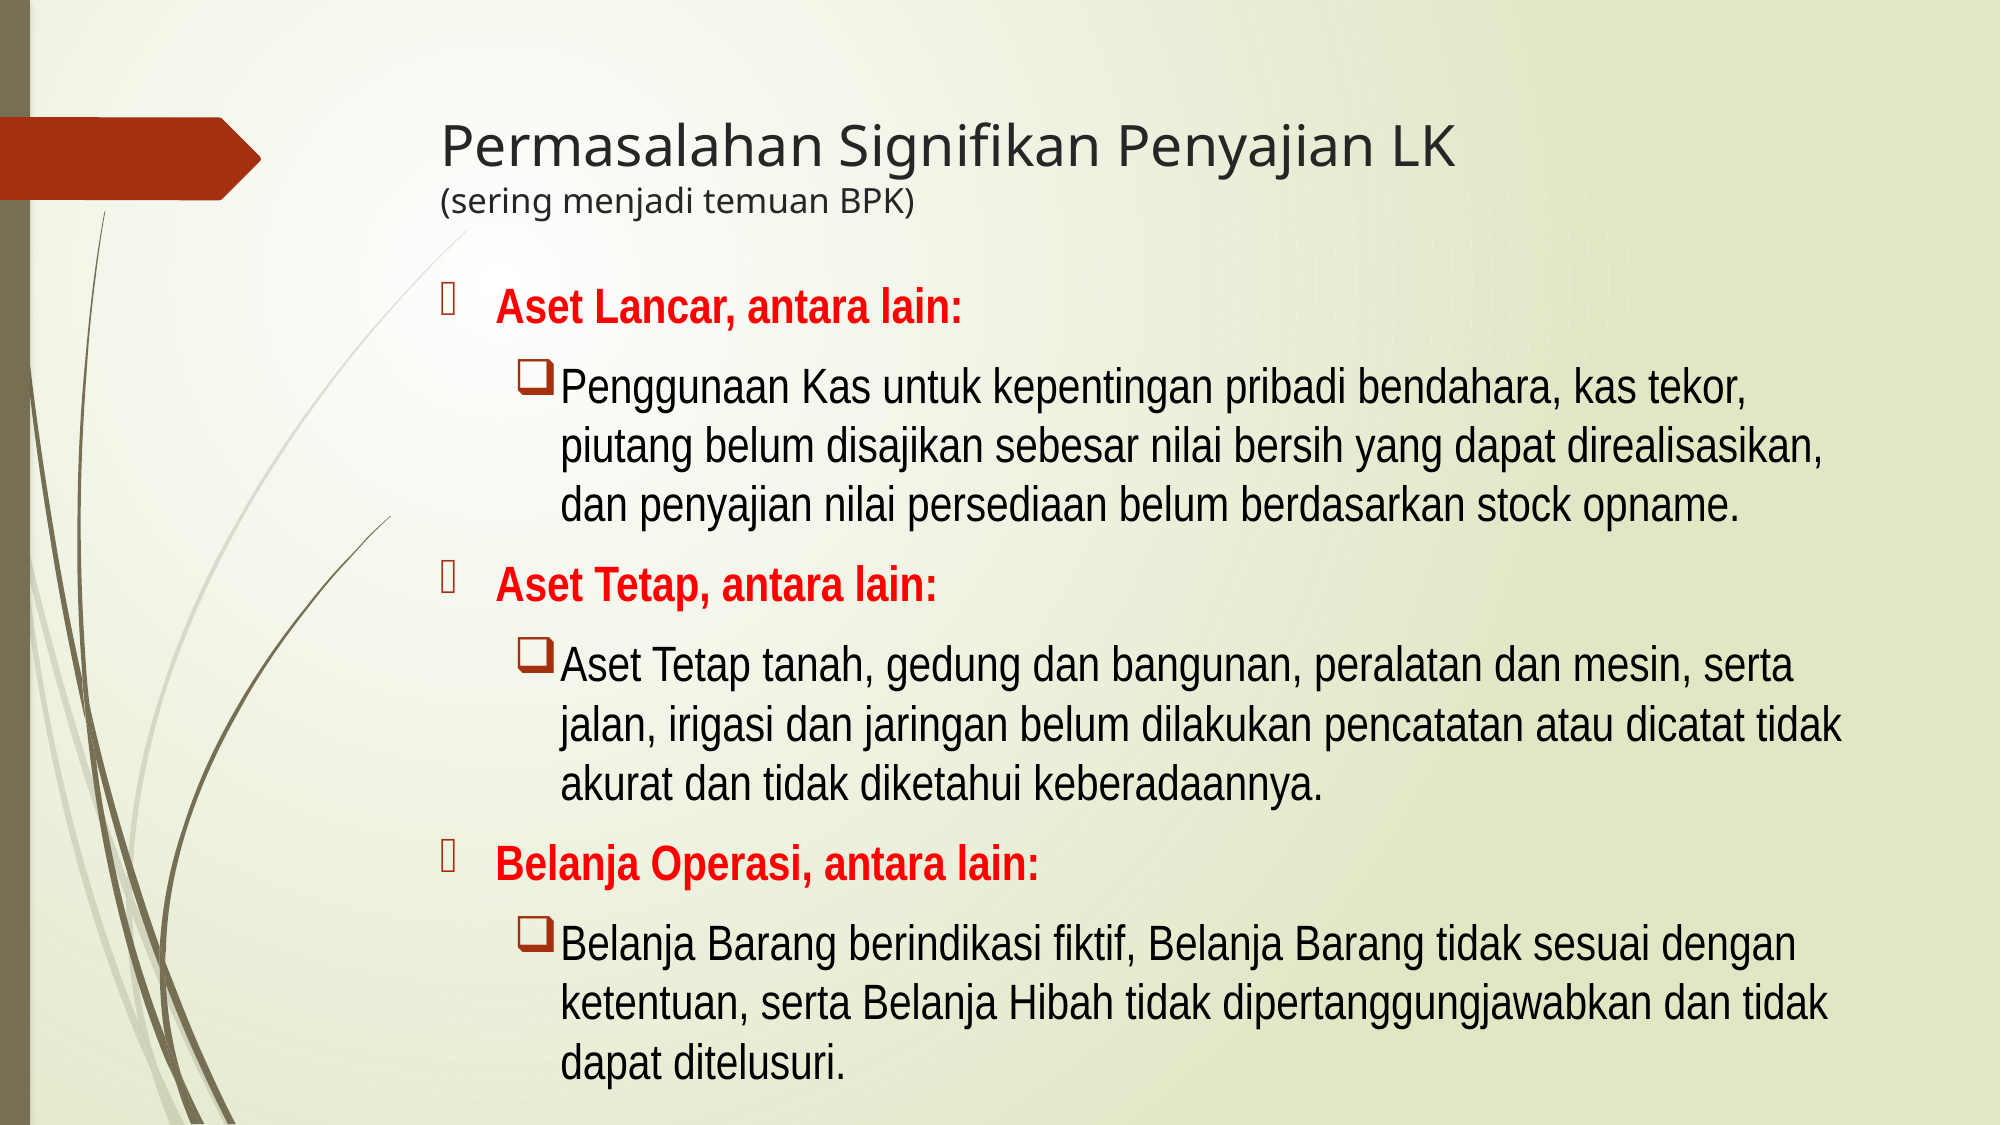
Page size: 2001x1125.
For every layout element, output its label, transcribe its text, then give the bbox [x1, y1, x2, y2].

title Permasalahan Signifikan Penyajian LK (sering menjadi temuan BPK) [425, 102, 1888, 229]
list Aset Lancar, antara lain: Penggunaan Kas untuk kepentingan pribadi bendahara, kas tekor, piutang belum disajikan sebesar nilai bersih yang dapat direalisasikan, dan penyajian nilai persediaan belum berdasarkan stock opname. Aset Tetap, antara lain: Aset Tetap tanah, gedung dan bangunan, peralatan dan mesin, serta jalan, irigasi dan jaringan belum dilakukan pencatatan atau dicatat tidak akurat dan tidak diketahui keberadaannya. Belanja Operasi, antara lain: Belanja Barang berindikasi fiktif, Belanja Barang tidak sesuai dengan ketentuan, serta Belanja Hibah tidak dipertanggungjawabkan dan tidak dapat ditelusuri. [424, 266, 1888, 1101]
